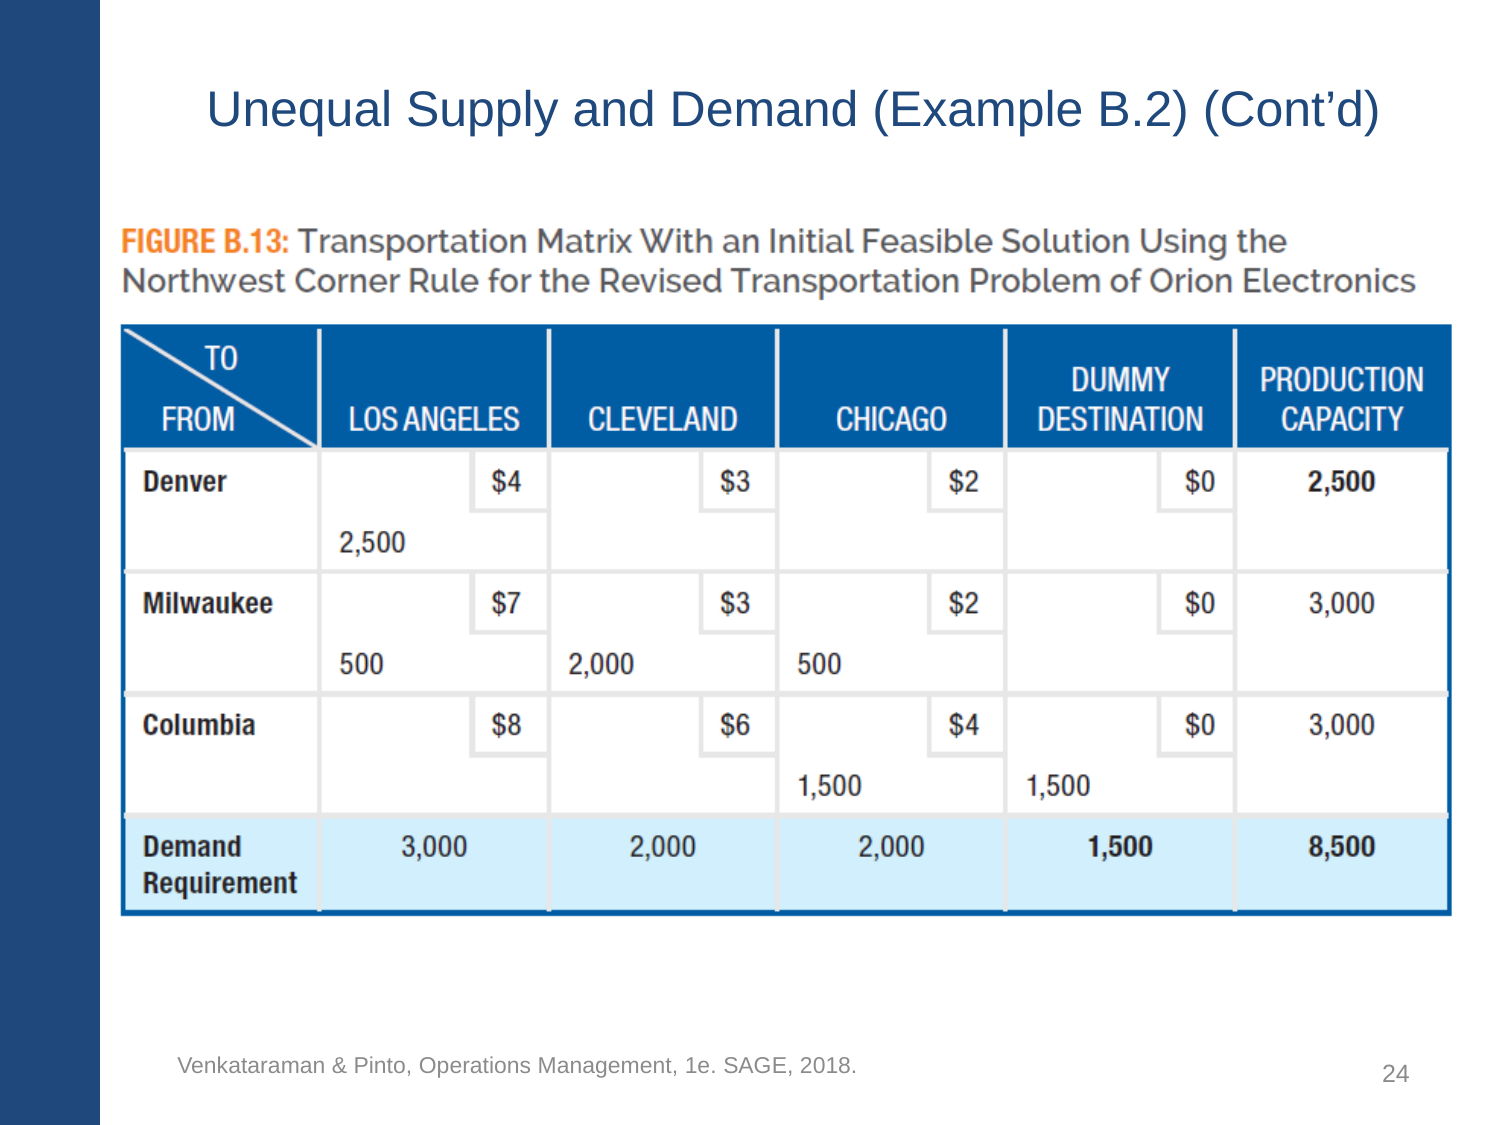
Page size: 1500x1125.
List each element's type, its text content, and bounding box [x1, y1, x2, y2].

slide_number 24 [1350, 1042, 1425, 1103]
footer Venkataraman & Pinto, Operations Management, 1e. SAGE, 2018. [162, 1042, 1313, 1103]
title Unequal Supply and Demand (Example B.2) (Cont’d) [162, 12, 1425, 200]
picture [112, 212, 1490, 933]
